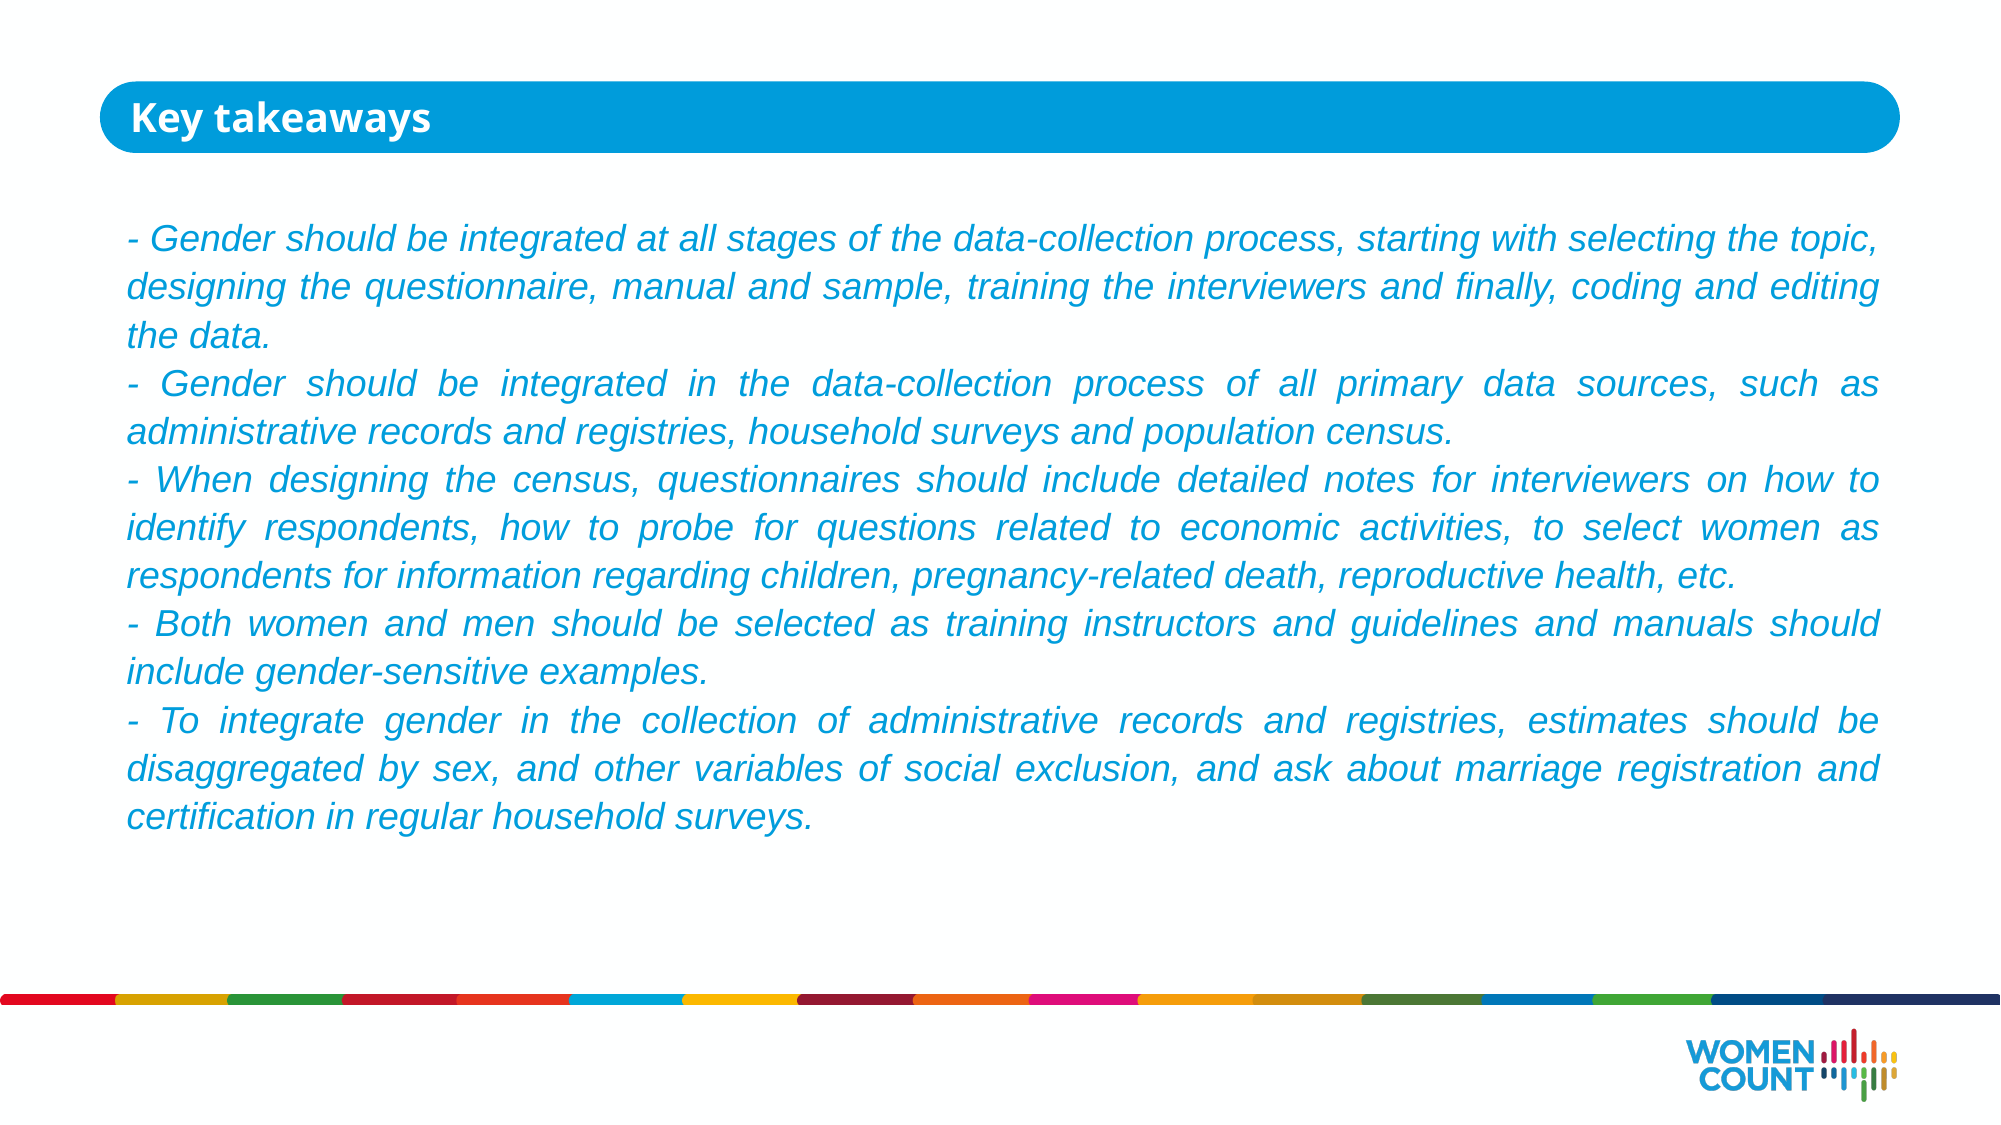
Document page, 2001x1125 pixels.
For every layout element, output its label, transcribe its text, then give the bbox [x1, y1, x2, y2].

list Key takeaways [130, 92, 1872, 142]
text_box - Gender should be integrated at all stages of the data-collection process, starting with selecting the topic, designing the questionnaire, manual and sample, training the interviewers and finally, coding and editing the data. - Gender should be integrated in the data-collection process of all primary data sources, such as administrative records and registries, household surveys and population census. - When designing the census, questionnaires should include detailed notes for interviewers on how to identify respondents, how to probe for questions related to economic activities, to select women as respondents for information regarding children, pregnancy-related death, reproductive health, etc. - Both women and men should be selected as training instructors and guidelines and manuals should include gender-sensitive examples. - To integrate gender in the collection of administrative records and registries, estimates should be disaggregated by sex, and other variables of social exclusion, and ask about marriage registration and certification in regular household surveys. [111, 203, 1895, 845]
